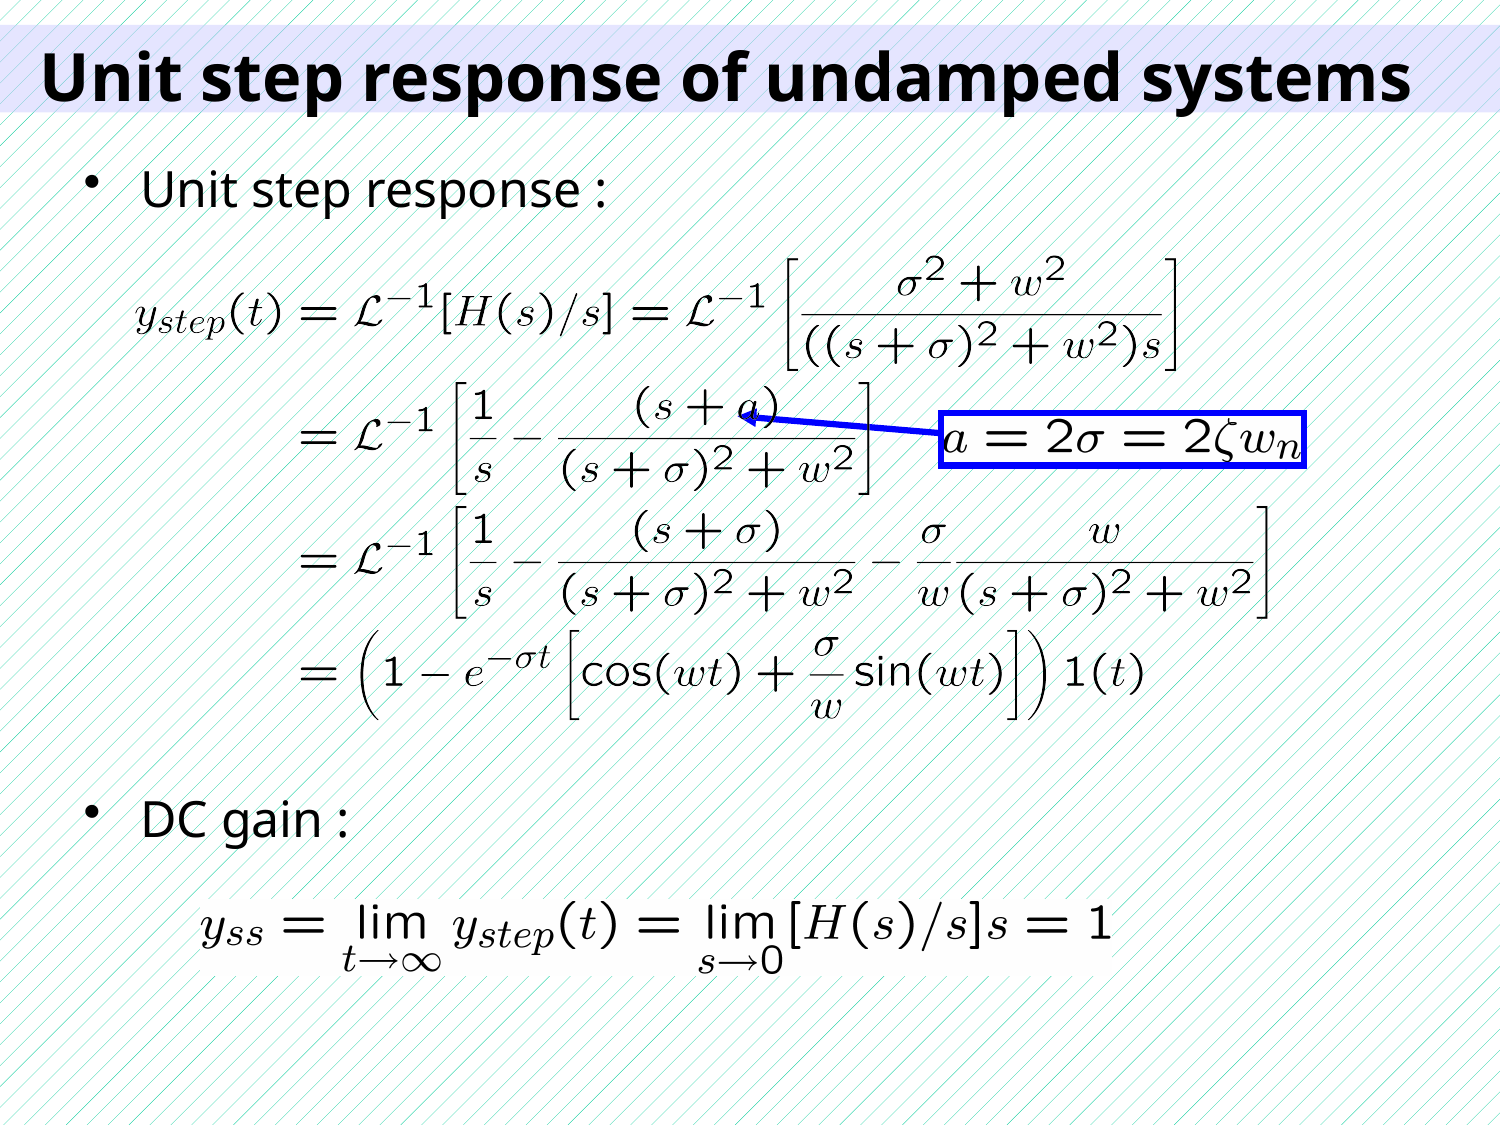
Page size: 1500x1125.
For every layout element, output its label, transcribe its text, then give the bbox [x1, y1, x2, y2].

picture [132, 254, 1302, 722]
list Unit step response : DC gain : [68, 149, 1432, 1101]
picture [199, 899, 1112, 976]
title Unit step response of undamped systems [24, 24, 1476, 126]
